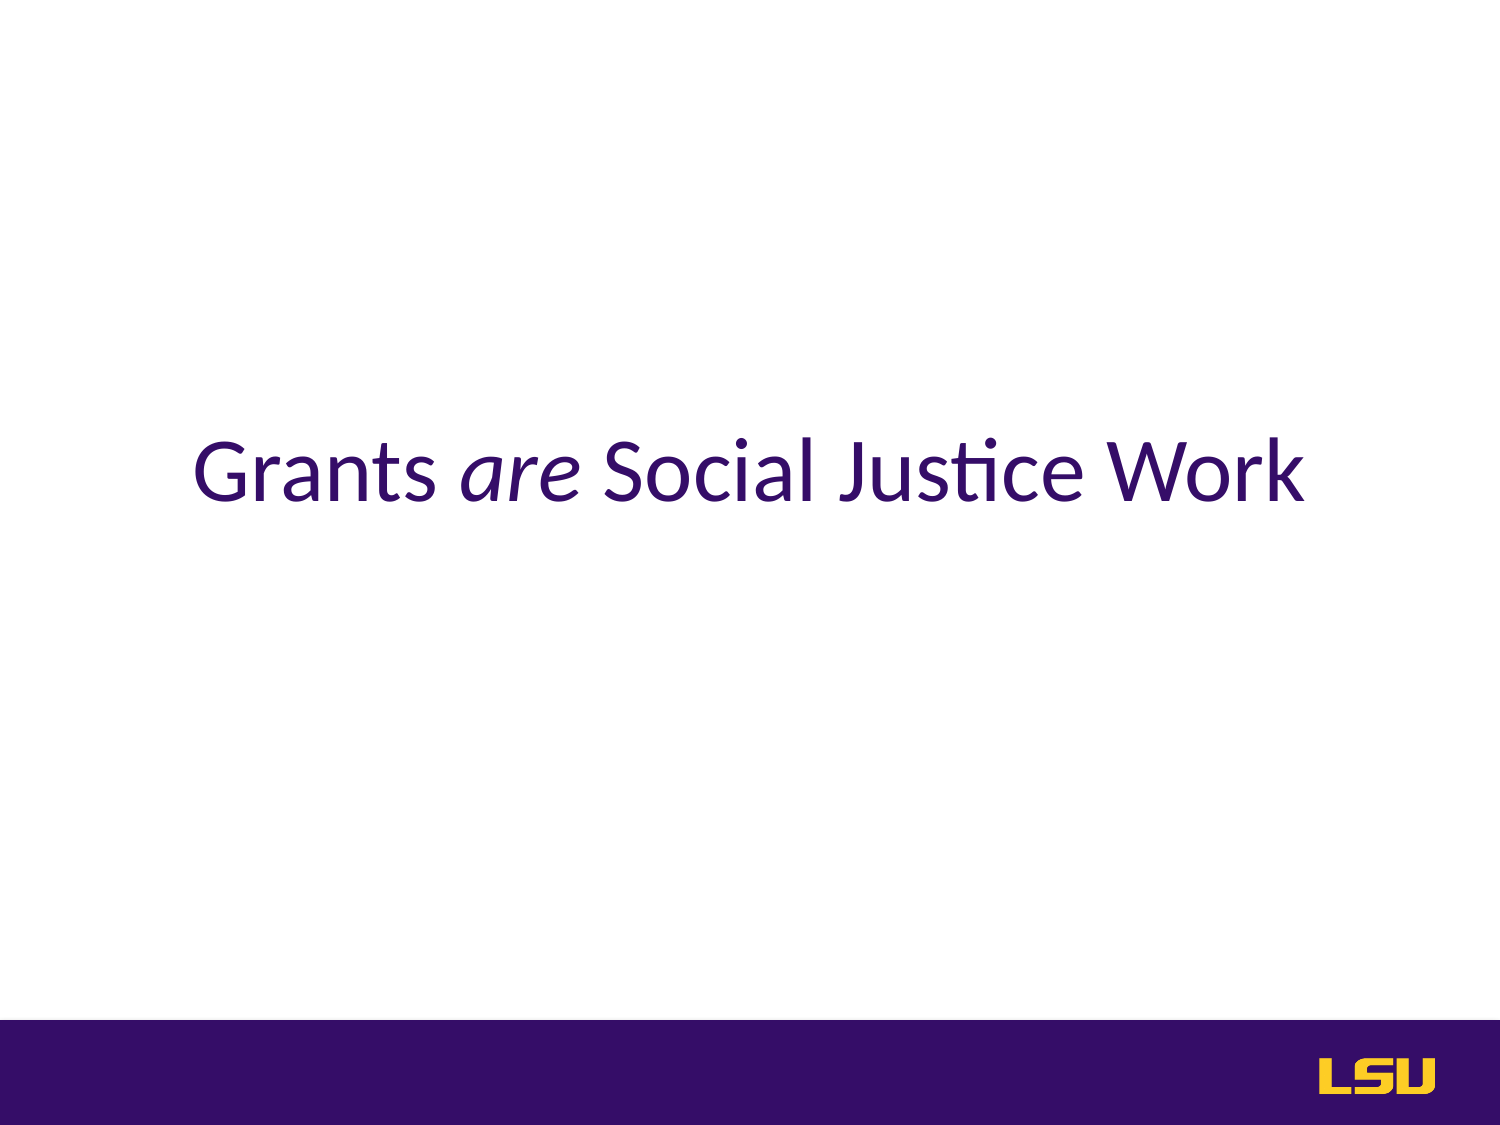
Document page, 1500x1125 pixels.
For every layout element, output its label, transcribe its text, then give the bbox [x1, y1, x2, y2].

text_box Grants are Social Justice Work [0, 394, 1500, 535]
